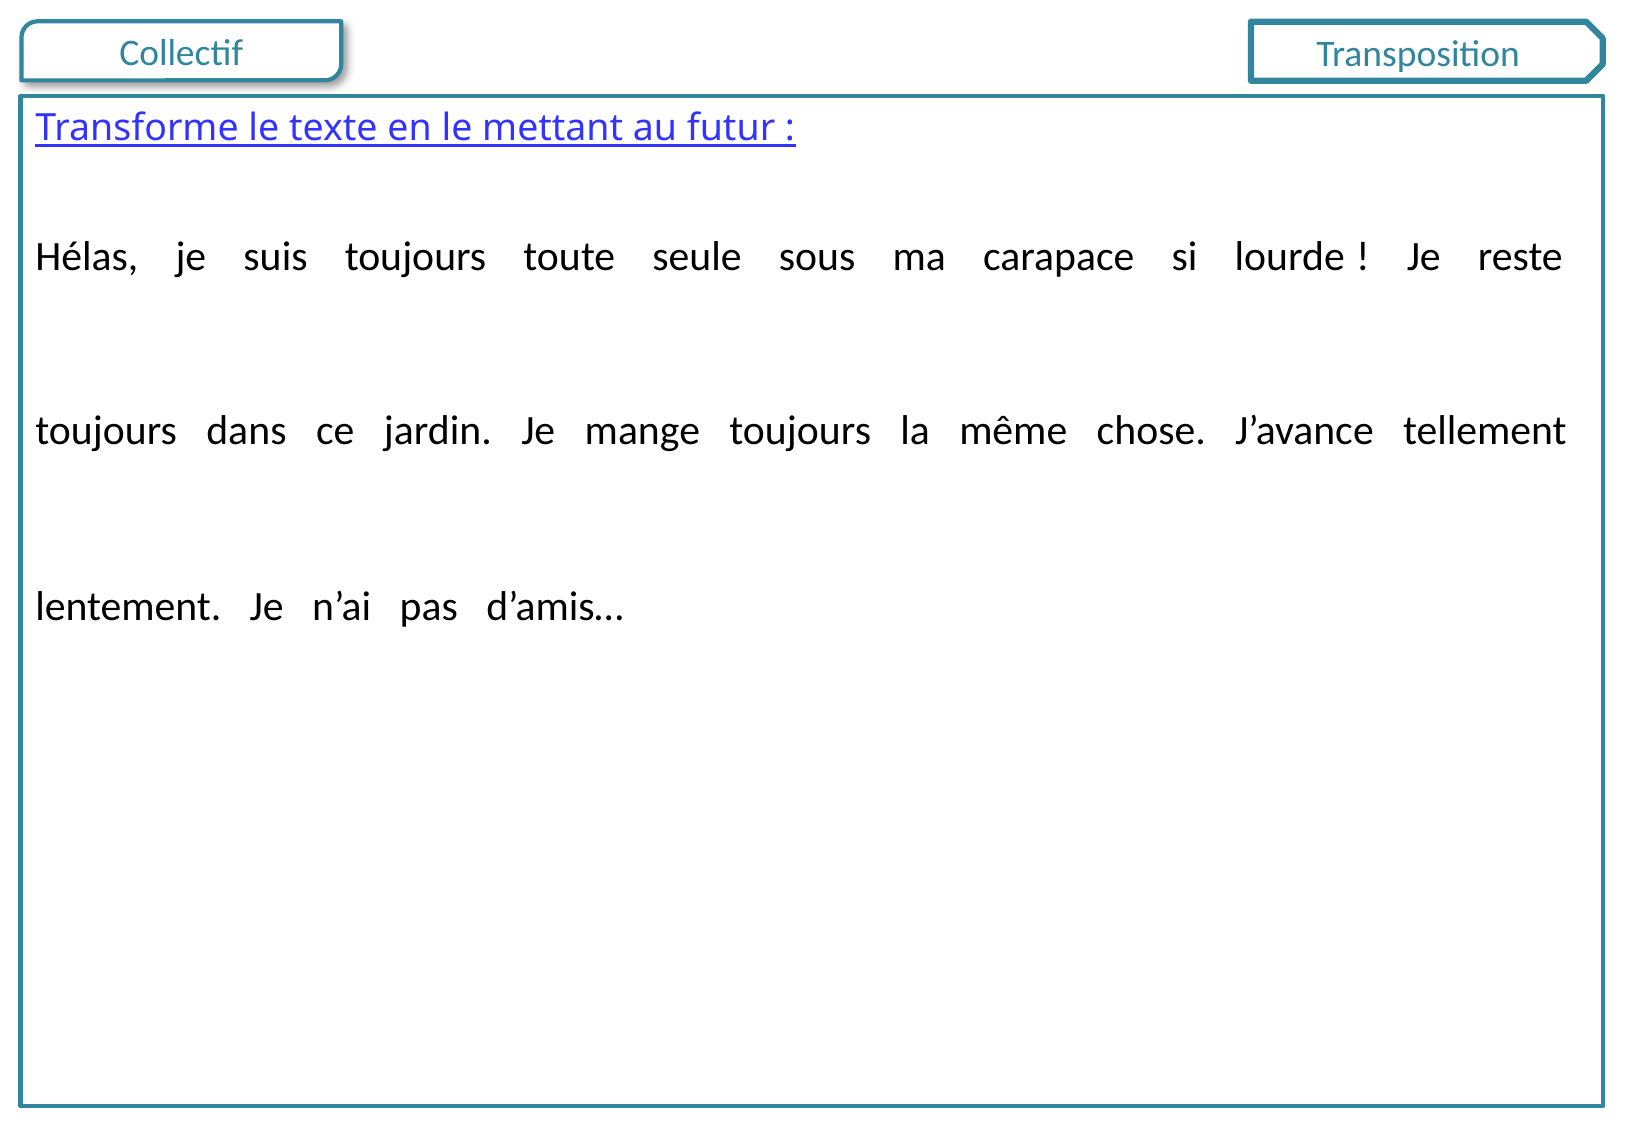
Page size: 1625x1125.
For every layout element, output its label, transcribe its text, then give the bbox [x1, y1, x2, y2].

list Transposition [1251, 21, 1585, 81]
list Hélas, je suis toujours toute seule sous ma carapace si lourde ! Je reste toujours dans ce jardin. Je mange toujours la même chose. J’avance tellement lentement. Je n’ai pas d’amis… [20, 95, 1603, 1018]
list Transforme le texte en le mettant au futur : [18, 94, 1605, 1108]
